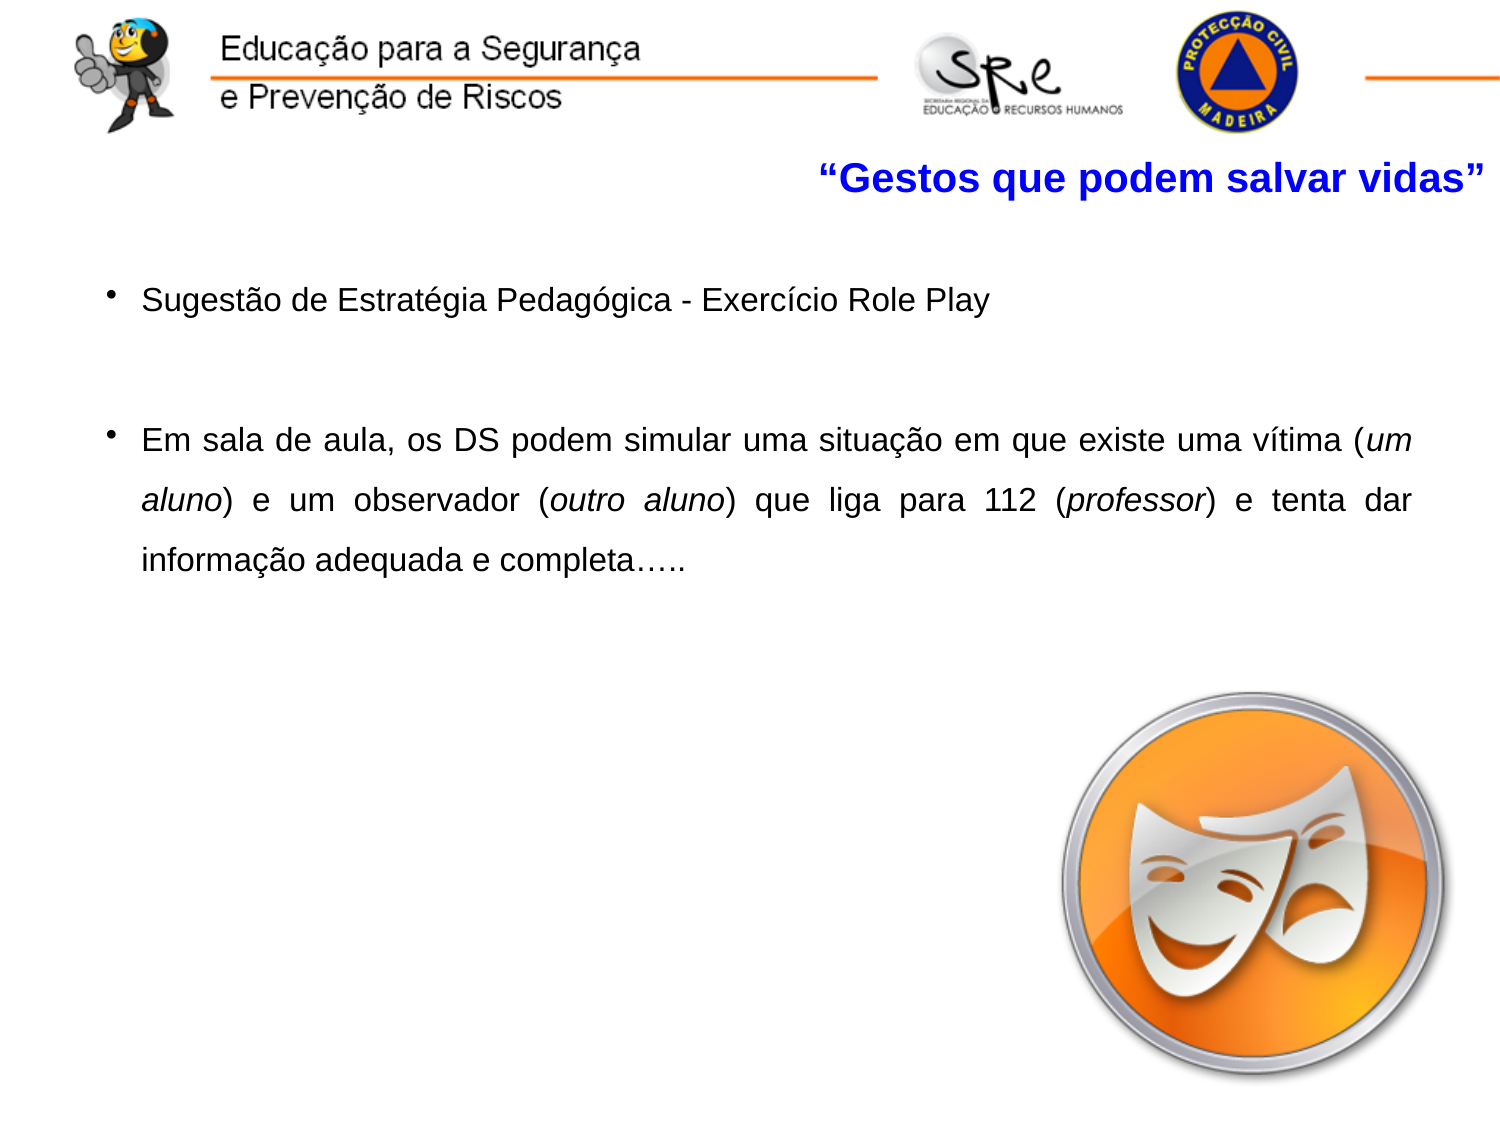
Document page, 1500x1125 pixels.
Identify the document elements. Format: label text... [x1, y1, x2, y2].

text_box Sugestão de Estratégia Pedagógica - Exercício Role Play Em sala de aula, os DS podem simular uma situação em que existe uma vítima (um aluno) e um observador (outro aluno) que liga para 112 (professor) e tenta dar informação adequada e completa….. [91, 271, 1428, 586]
text_box “Gestos que podem salvar vidas” [803, 143, 1500, 208]
picture [0, 0, 1500, 1125]
